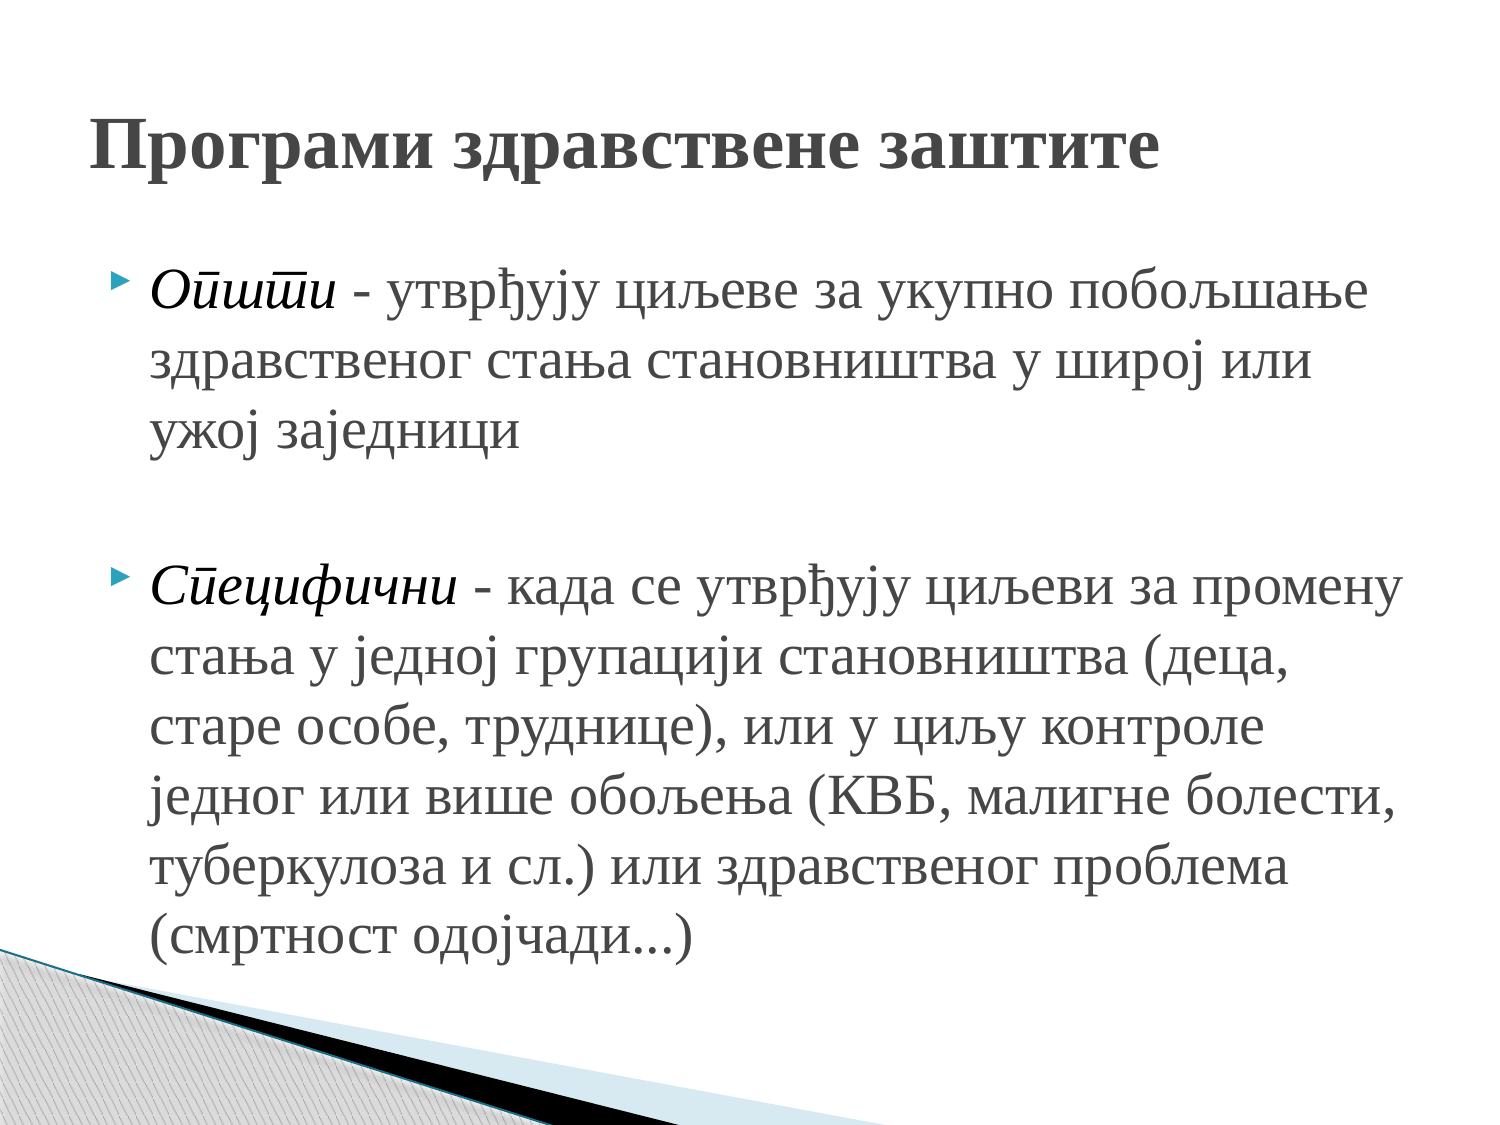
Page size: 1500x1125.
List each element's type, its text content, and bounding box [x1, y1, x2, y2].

list Општи - утврђују циљевe за укупно побољшање здравственог стања становништва у широј или ужој заједници Специфични - када се утврђују циљеви за промену стања у једној групацији становништва (деца, старе особе, труднице), или у циљу контроле једног или више обољења (КВБ, малигне болести, туберкулоза и сл.) или здравственог проблема (смртност одојчади...) [75, 243, 1425, 986]
title Програми здравствене заштите [75, 45, 1425, 233]
